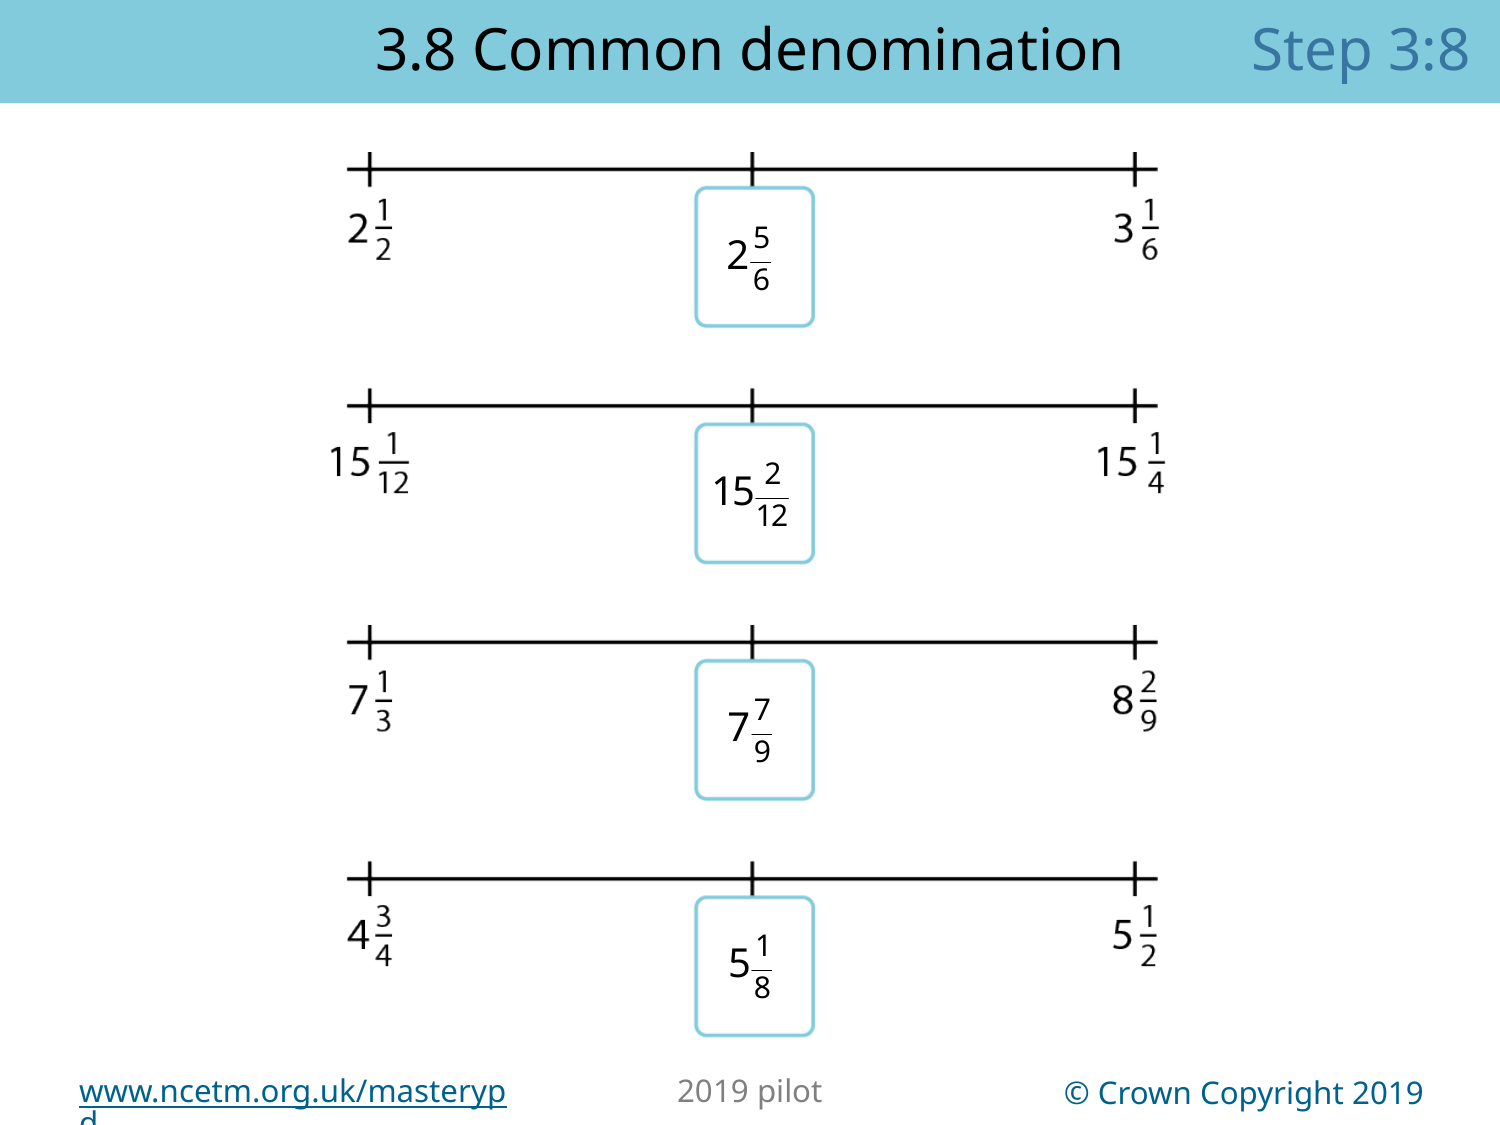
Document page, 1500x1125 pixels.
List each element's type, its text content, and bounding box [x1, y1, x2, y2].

picture [246, 152, 1254, 1066]
list Step 3:8 [0, 0, 1500, 104]
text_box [726, 929, 777, 1003]
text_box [726, 693, 777, 767]
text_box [712, 457, 793, 531]
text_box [724, 221, 775, 295]
